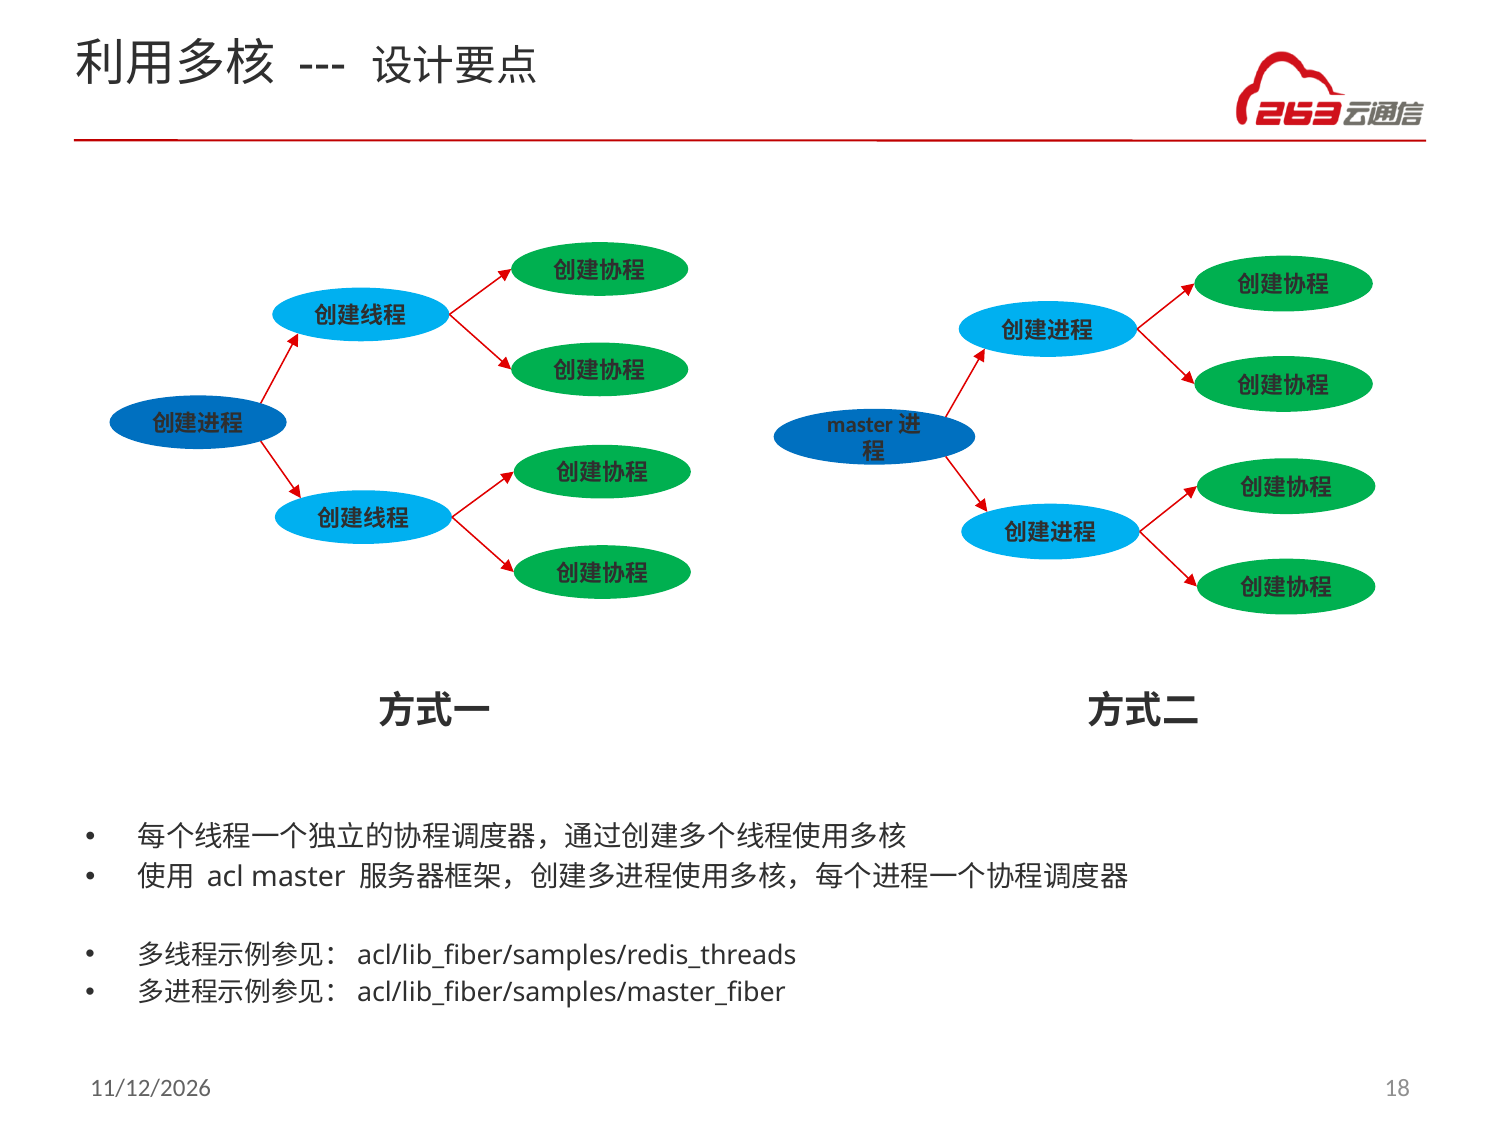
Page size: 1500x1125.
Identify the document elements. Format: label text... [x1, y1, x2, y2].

title 利用多核 --- 设计要点 [75, 30, 1235, 136]
text_box 创建协程 [1192, 253, 1375, 314]
text_box 创建进程 [959, 501, 1134, 562]
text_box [945, 348, 986, 418]
text_box 创建线程 [270, 285, 444, 344]
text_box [449, 314, 512, 370]
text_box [1136, 328, 1195, 385]
text_box 方式二 [1072, 679, 1265, 739]
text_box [1139, 531, 1198, 587]
text_box 创建协程 [1195, 456, 1378, 517]
text_box 创建协程 [511, 340, 691, 399]
list 每个线程一个独立的协程调度器，通过创建多个线程使用多核 使用 acl master 服务器框架，创建多进程使用多核，每个进程一个协程调度器 多线程示例参见：acl/lib_fiber/samples/redis_threads 多进程示例参见：acl/lib_fiber/samples/master_fiber [70, 810, 1421, 1016]
text_box 创建线程 [272, 488, 446, 547]
text_box master进程 [771, 406, 978, 467]
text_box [945, 456, 988, 512]
text_box 创建协程 [515, 543, 693, 601]
text_box 创建进程 [956, 298, 1131, 359]
text_box 创建协程 [1197, 556, 1378, 617]
text_box 创建协程 [1194, 353, 1375, 414]
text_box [1139, 485, 1198, 531]
text_box 创建协程 [509, 240, 691, 298]
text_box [449, 268, 512, 314]
text_box 方式一 [363, 679, 555, 739]
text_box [451, 471, 514, 516]
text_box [260, 440, 302, 499]
text_box 创建进程 [107, 393, 289, 452]
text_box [451, 516, 514, 573]
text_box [260, 333, 299, 404]
text_box 创建协程 [511, 442, 693, 501]
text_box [1136, 283, 1195, 328]
picture [1230, 37, 1430, 141]
